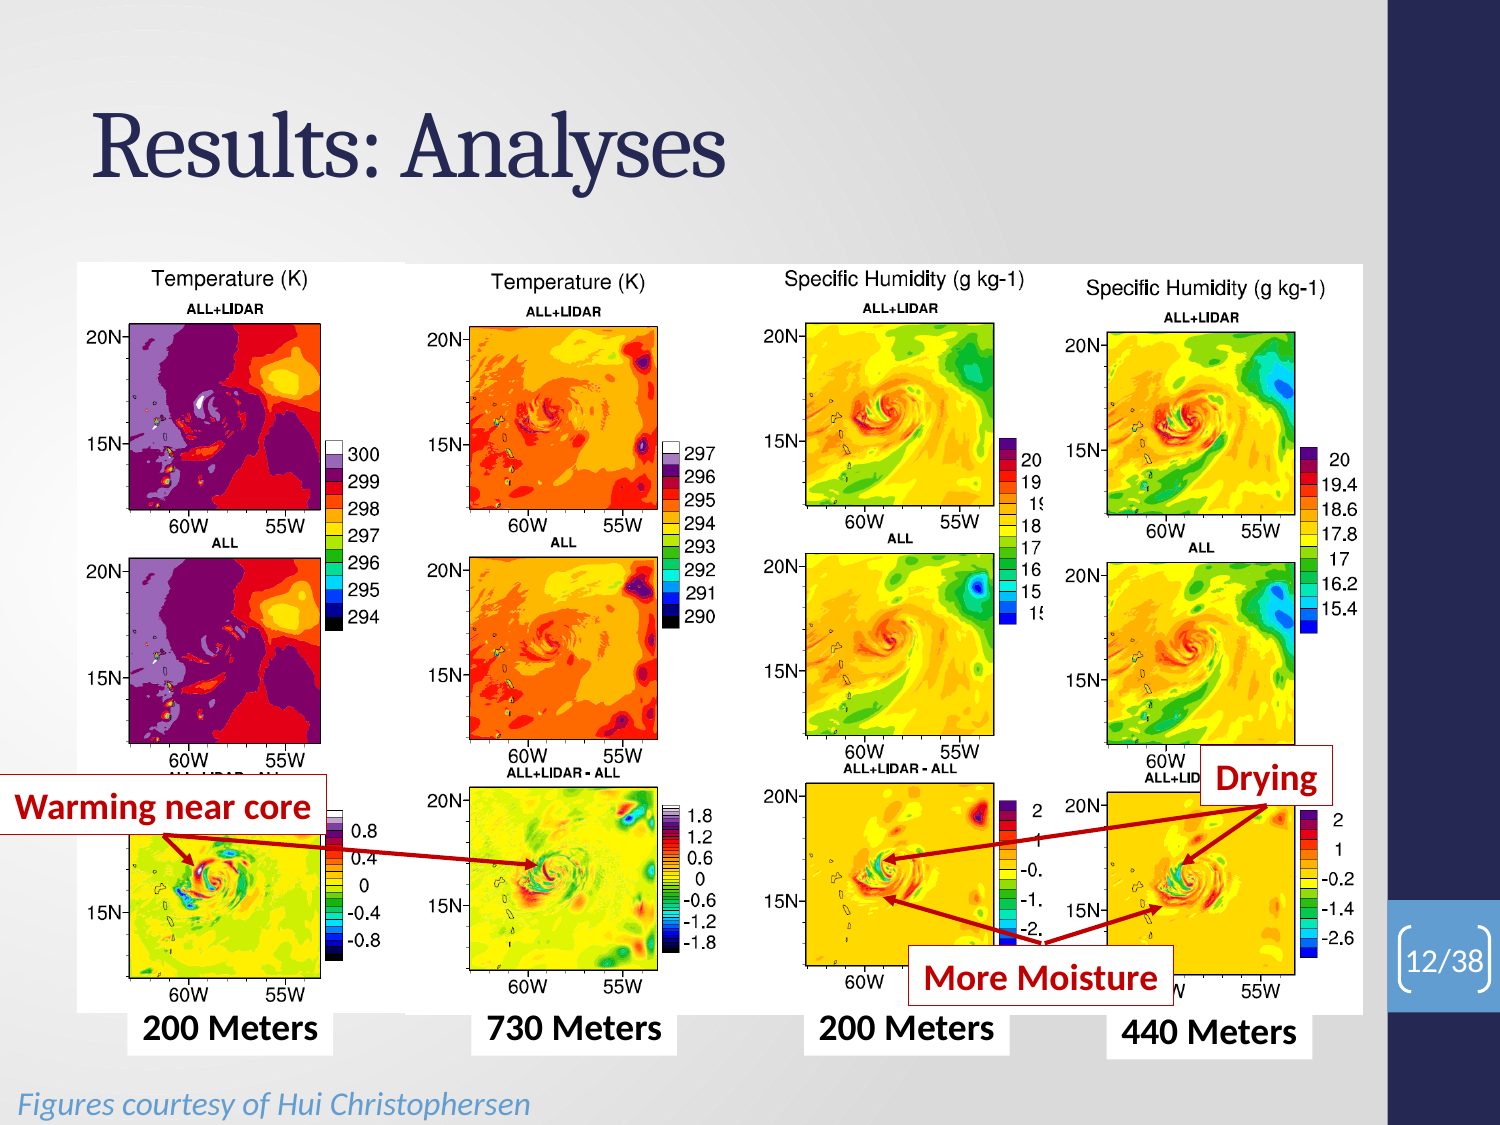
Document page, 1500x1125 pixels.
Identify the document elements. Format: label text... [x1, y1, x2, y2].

picture [76, 261, 1363, 1015]
text_box Figures courtesy of Hui Christophersen [2, 1074, 547, 1125]
text_box 440 Meters [1106, 1021, 1313, 1060]
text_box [162, 835, 539, 866]
slide_number 12/38 [1397, 925, 1492, 994]
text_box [882, 805, 1268, 862]
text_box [1051, 905, 1164, 944]
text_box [882, 896, 1042, 944]
text_box 200 Meters [804, 1021, 1010, 1056]
text_box Warming near core [0, 774, 73, 835]
text_box 200 Meters [127, 1019, 334, 1056]
text_box 730 Meters [471, 1021, 678, 1056]
title Results: Analyses [75, 45, 1325, 233]
